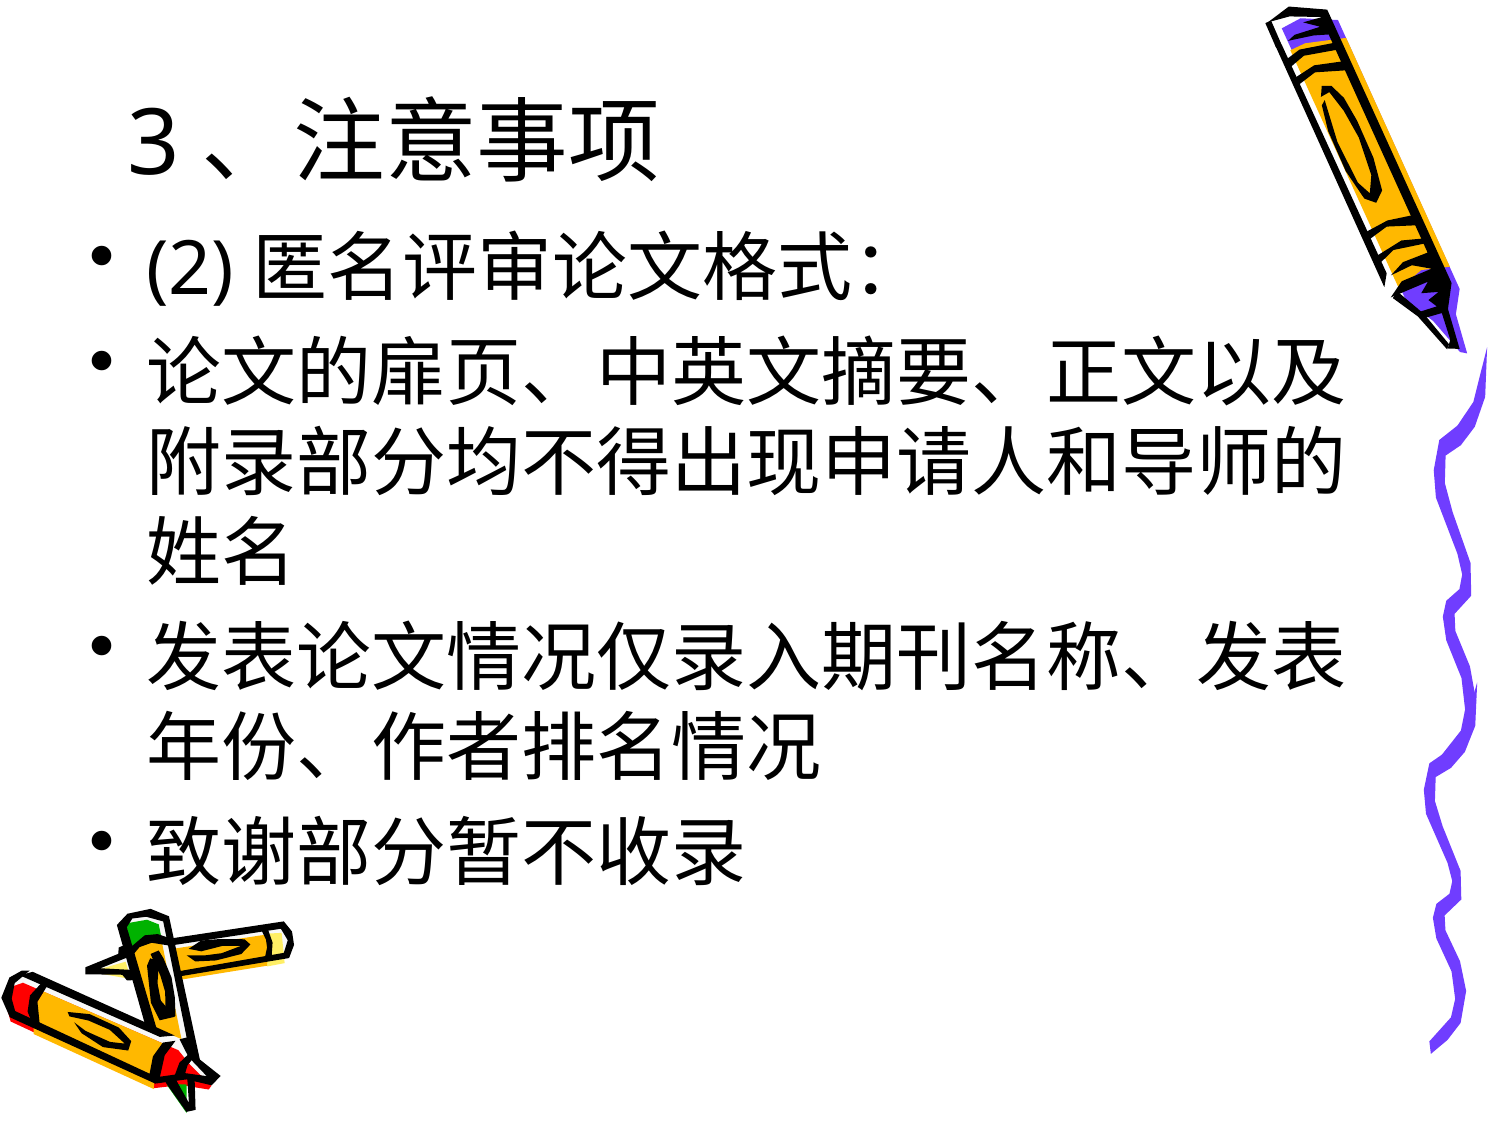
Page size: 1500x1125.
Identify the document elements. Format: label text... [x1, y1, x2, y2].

title 3、注意事项 [112, 24, 1226, 201]
list (2)匿名评审论文格式： 论文的扉页、中英文摘要、正文以及附录部分均不得出现申请人和导师的姓名 发表论文情况仅录入期刊名称、发表年份、作者排名情况 致谢部分暂不收录 [74, 212, 1381, 997]
